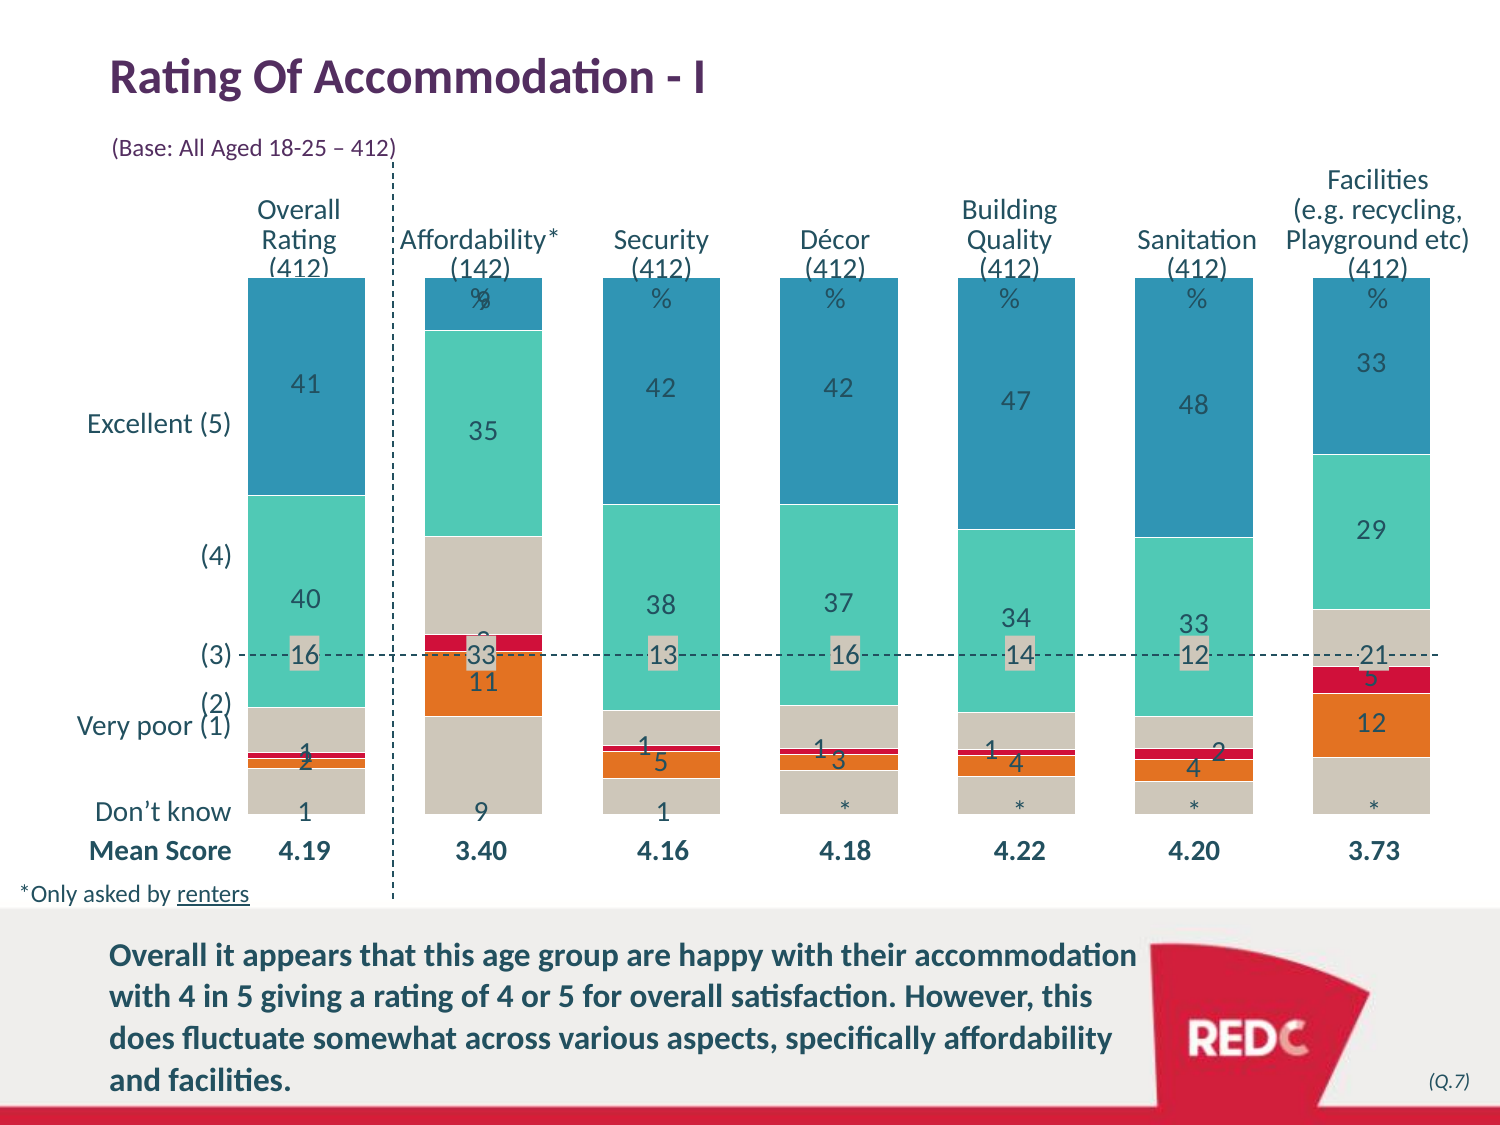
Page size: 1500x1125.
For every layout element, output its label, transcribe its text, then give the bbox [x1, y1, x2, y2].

picture [0, 0, 1500, 1125]
text_box Affordability* (142) % [399, 225, 561, 264]
chart [394, 265, 1487, 826]
list Overall it appears that this age group are happy with their accommodation with 4 in 5 giving a rating of 4 or 5 for overall satisfaction. However, this does fluctuate somewhat across various aspects, specifically affordability and facilities. [94, 923, 1158, 1057]
text_box 4.19 [278, 835, 331, 866]
text_box Security (412) % [613, 225, 710, 264]
text_box 4.22 [993, 835, 1047, 866]
text_box (Q.7) [1428, 1067, 1471, 1093]
title Rating Of Accommodation - I [94, 52, 1004, 111]
text_box Sanitation (412) % [1137, 225, 1258, 264]
text_box Don’t know [94, 791, 186, 828]
text_box Mean Score [88, 830, 233, 866]
chart [191, 265, 392, 826]
text_box Facilities (e.g. recycling, Playground etc) (412) % [1285, 166, 1471, 264]
text_box 4.16 [636, 835, 690, 866]
text_box 3.73 [1347, 835, 1401, 866]
text_box Overall Rating (412) % [257, 195, 342, 264]
text_box 3.40 [455, 835, 508, 866]
text_box Excellent (5) [86, 404, 186, 440]
text_box *Only asked by renters [18, 877, 250, 908]
text_box 4.20 [1168, 835, 1221, 866]
text_box Building Quality (412) % [961, 195, 1058, 264]
text_box Very poor (1) [76, 706, 186, 742]
list (Base: All Aged 18-25 – 412) [96, 112, 1005, 182]
text_box 4.18 [819, 835, 872, 866]
text_box Décor (412) % [799, 225, 871, 264]
